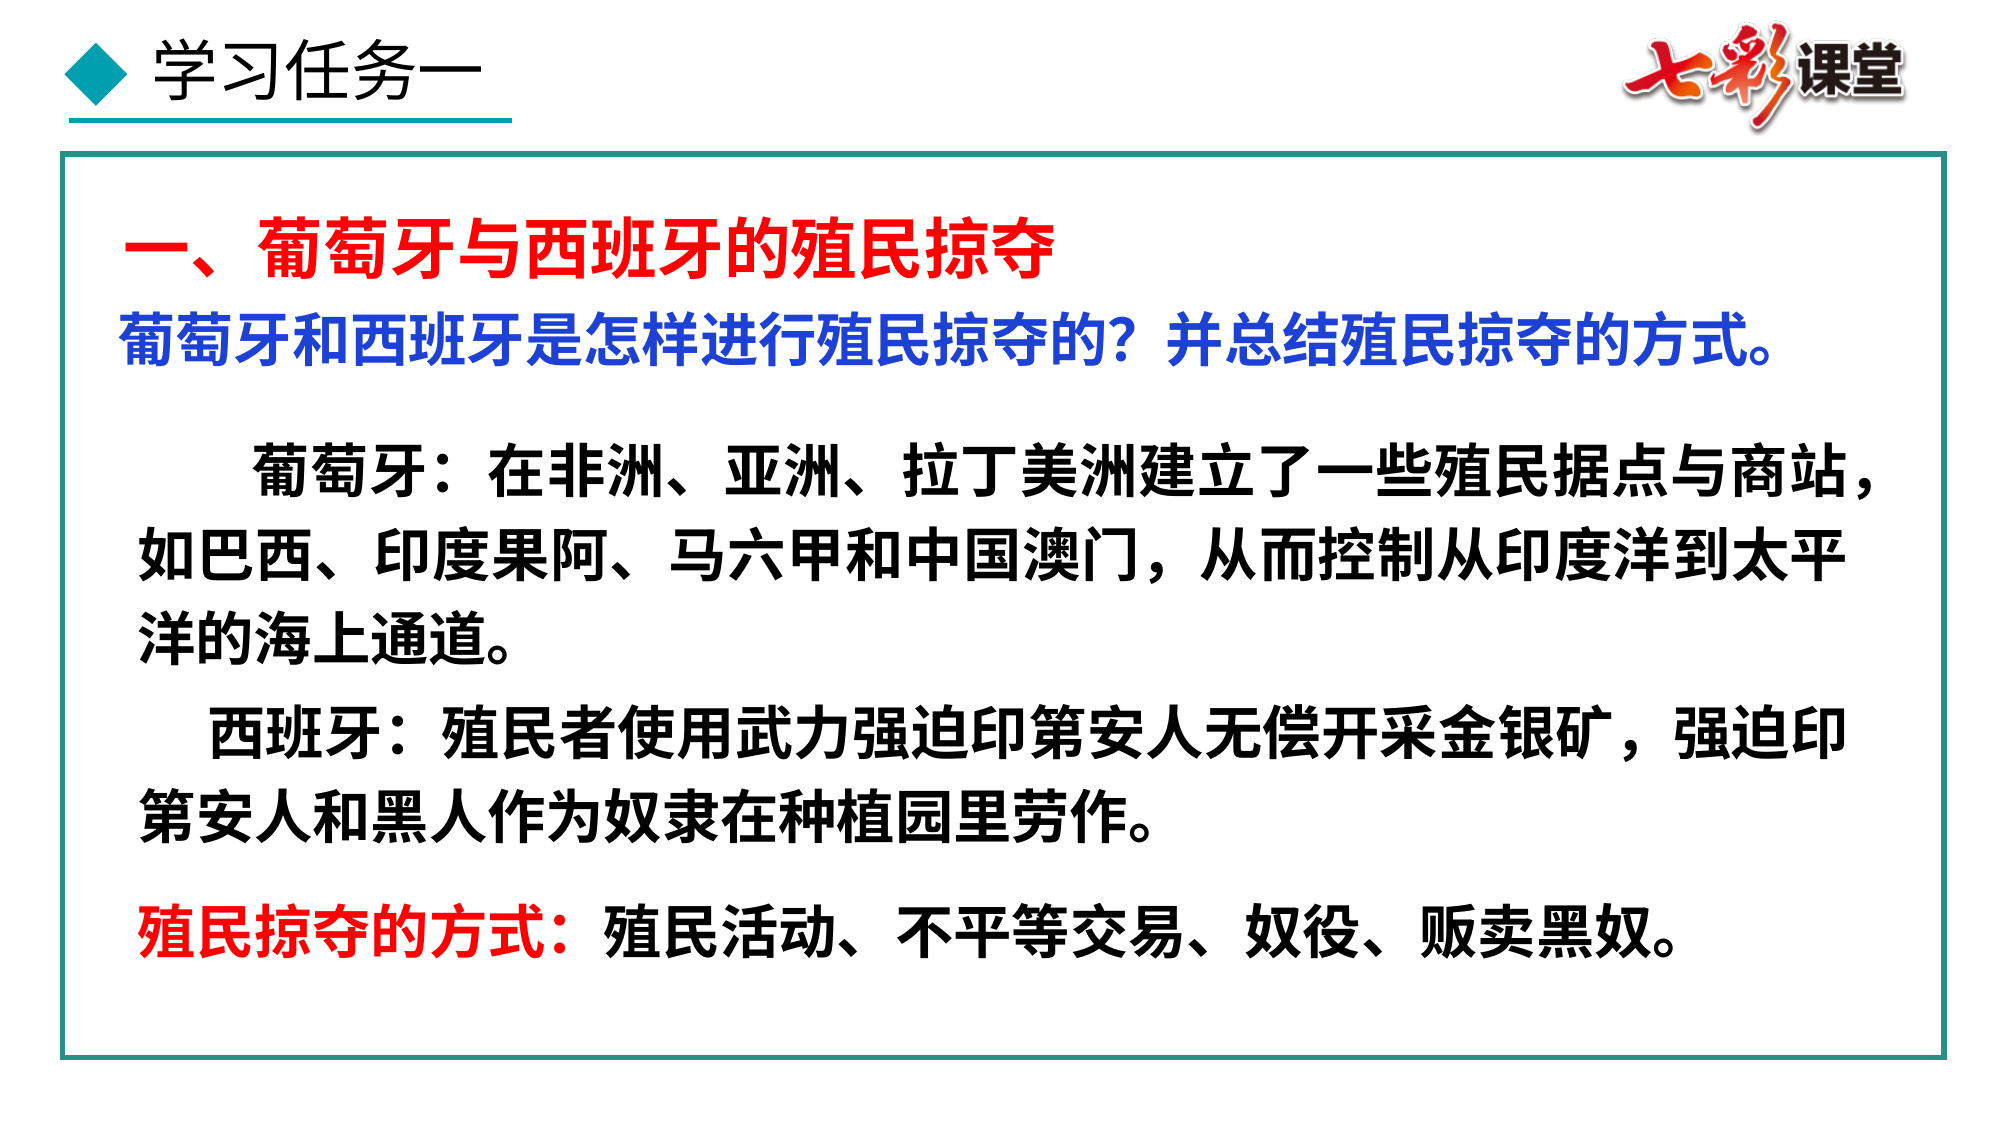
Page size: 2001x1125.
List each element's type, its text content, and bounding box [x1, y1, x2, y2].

picture [1618, 16, 1913, 136]
text_box 殖民掠夺的方式：殖民活动、不平等交易、奴役、贩卖黑奴。 [123, 887, 1696, 972]
text_box 葡萄牙和西班牙是怎样进行殖民掠夺的？并总结殖民掠夺的方式。 [102, 295, 1830, 381]
text_box 葡萄牙：在非洲、亚洲、拉丁美洲建立了一些殖民据点与商站，如巴西、印度果阿、马六甲和中国澳门，从而控制从印度洋到太平洋的海上通道。 [122, 412, 1865, 680]
text_box 一、葡萄牙与西班牙的殖民掠夺 [102, 184, 1079, 293]
text_box 西班牙：殖民者使用武力强迫印第安人无偿开采金银矿，强迫印第安人和黑人作为奴隶在种植园里劳作。 [123, 675, 1865, 858]
